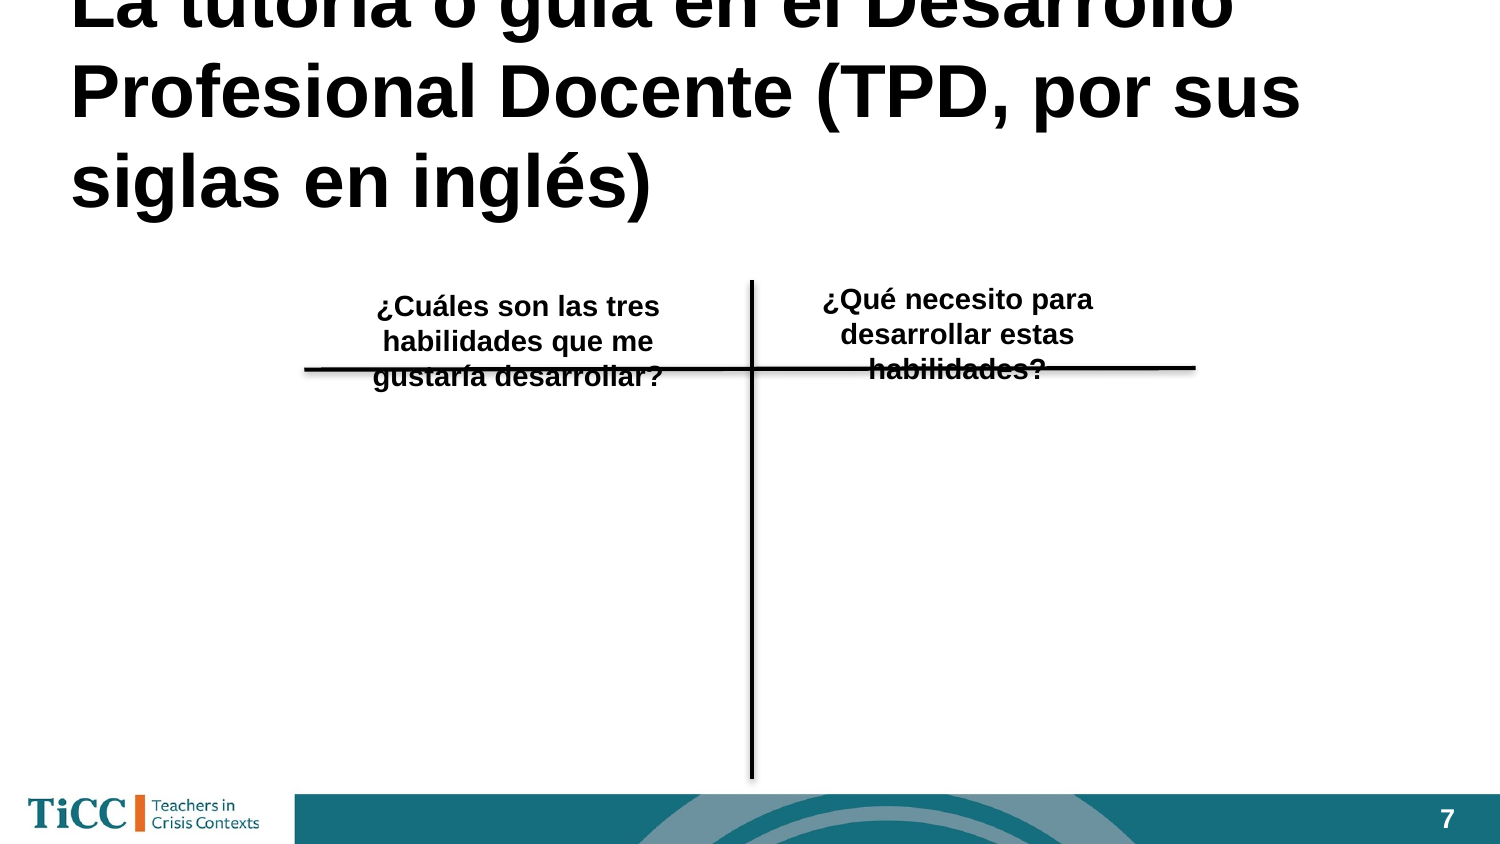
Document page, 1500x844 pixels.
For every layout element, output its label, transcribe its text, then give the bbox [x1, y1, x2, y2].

title La tutoría o guía en el Desarrollo Profesional Docente (TPD, por sus siglas en inglés) [55, 50, 1406, 238]
text_box ¿Cuáles son las tres habilidades que me gustaría desarrollar? [318, 280, 719, 341]
picture [0, 0, 1500, 844]
text_box ¿Qué necesito para desarrollar estas habilidades? [780, 272, 1135, 334]
slide_number ‹#› [1380, 785, 1470, 844]
